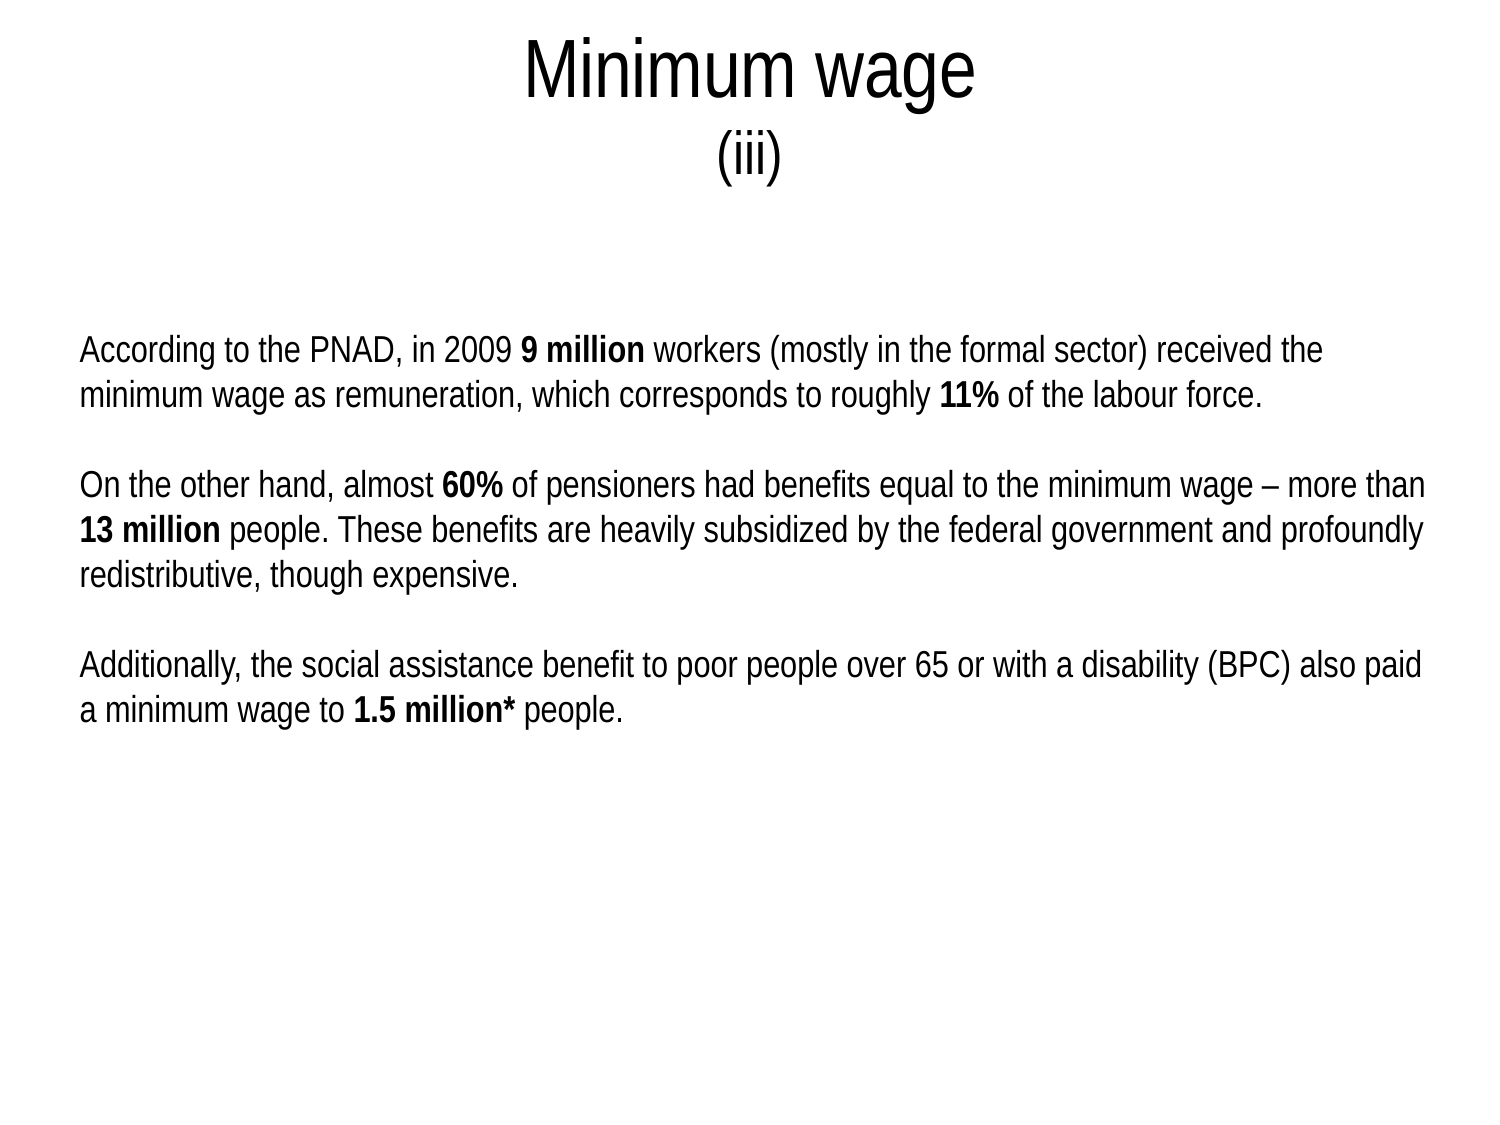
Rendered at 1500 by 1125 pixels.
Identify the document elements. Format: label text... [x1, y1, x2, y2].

text_box According to the PNAD, in 2009 9 million workers (mostly in the formal sector) received the minimum wage as remuneration, which corresponds to roughly 11% of the labour force. On the other hand, almost 60% of pensioners had benefits equal to the minimum wage – more than 13 million people. These benefits are heavily subsidized by the federal government and profoundly redistributive, though expensive. Additionally, the social assistance benefit to poor people over 65 or with a disability (BPC) also paid a minimum wage to 1.5 million* people. [64, 317, 1447, 783]
text_box Minimum wage (iii) [74, 7, 1425, 195]
